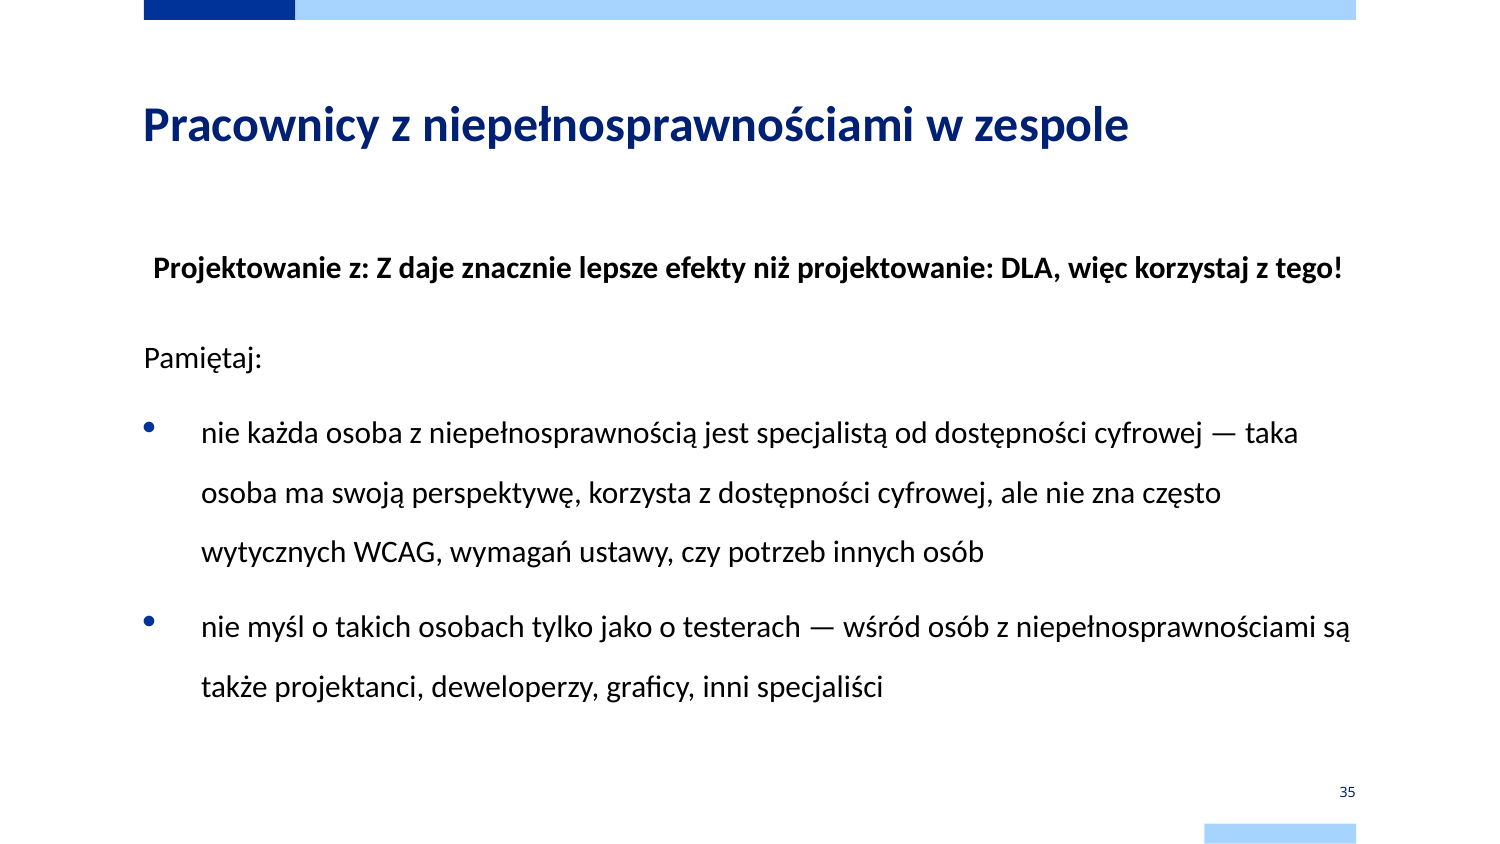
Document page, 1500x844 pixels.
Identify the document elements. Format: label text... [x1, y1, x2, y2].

list Projektowanie z: Z daje znacznie lepsze efekty niż projektowanie: DLA, więc korzystaj z tego! Pamiętaj: nie każda osoba z niepełnosprawnością jest specjalistą od dostępności cyfrowej — taka osoba ma swoją perspektywę, korzysta z dostępności cyfrowej, ale nie zna często wytycznych WCAG, wymagań ustawy, czy potrzeb innych osób nie myśl o takich osobach tylko jako o testerach — wśród osób z niepełnosprawnościami są także projektanci, deweloperzy, graficy, inni specjaliści [143, 220, 1357, 744]
slide_number 35 [1204, 783, 1356, 804]
title Pracownicy z niepełnosprawnościami w zespole [143, 100, 1357, 220]
